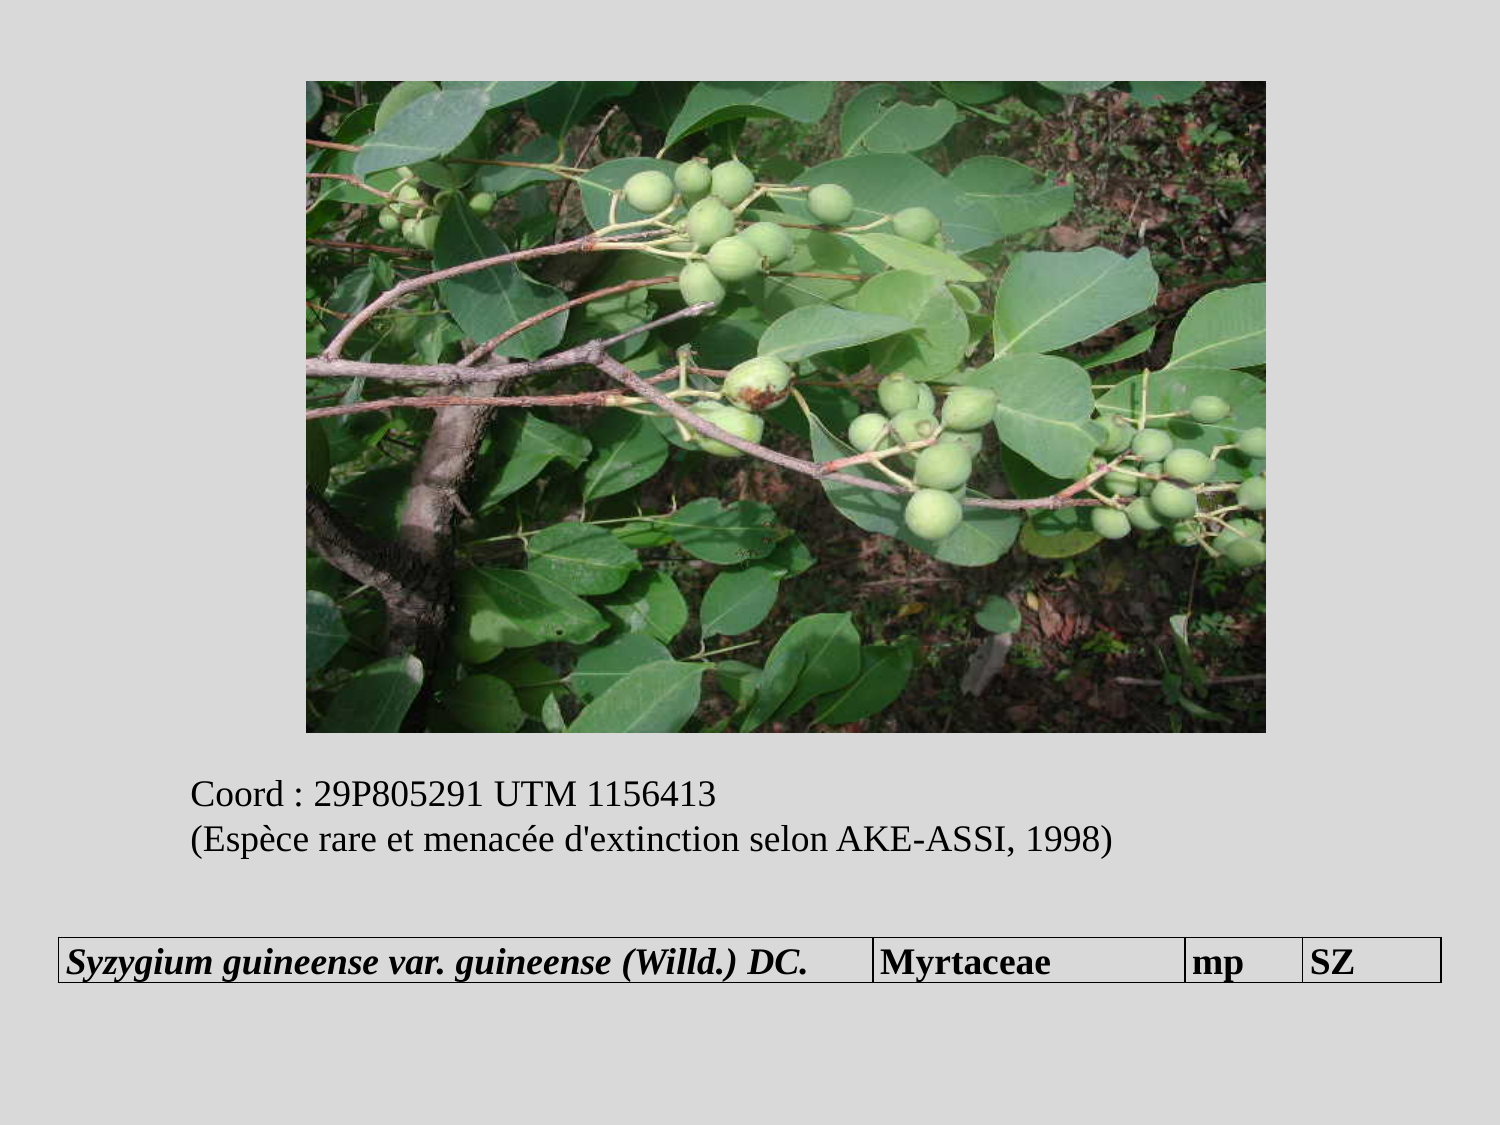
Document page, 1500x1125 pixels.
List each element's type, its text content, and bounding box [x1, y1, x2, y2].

table_header Myrtaceae [874, 938, 1184, 982]
picture [306, 81, 1266, 733]
text_box Coord : 29P805291 UTM 1156413 (Espèce rare et menacée d'extinction selon AKE-ASSI, 1998) [175, 761, 1289, 927]
table_header mp [1186, 938, 1302, 982]
table_header Syzygium guineense var. guineense (Willd.) DC. [59, 938, 872, 982]
table_header SZ [1303, 938, 1440, 982]
